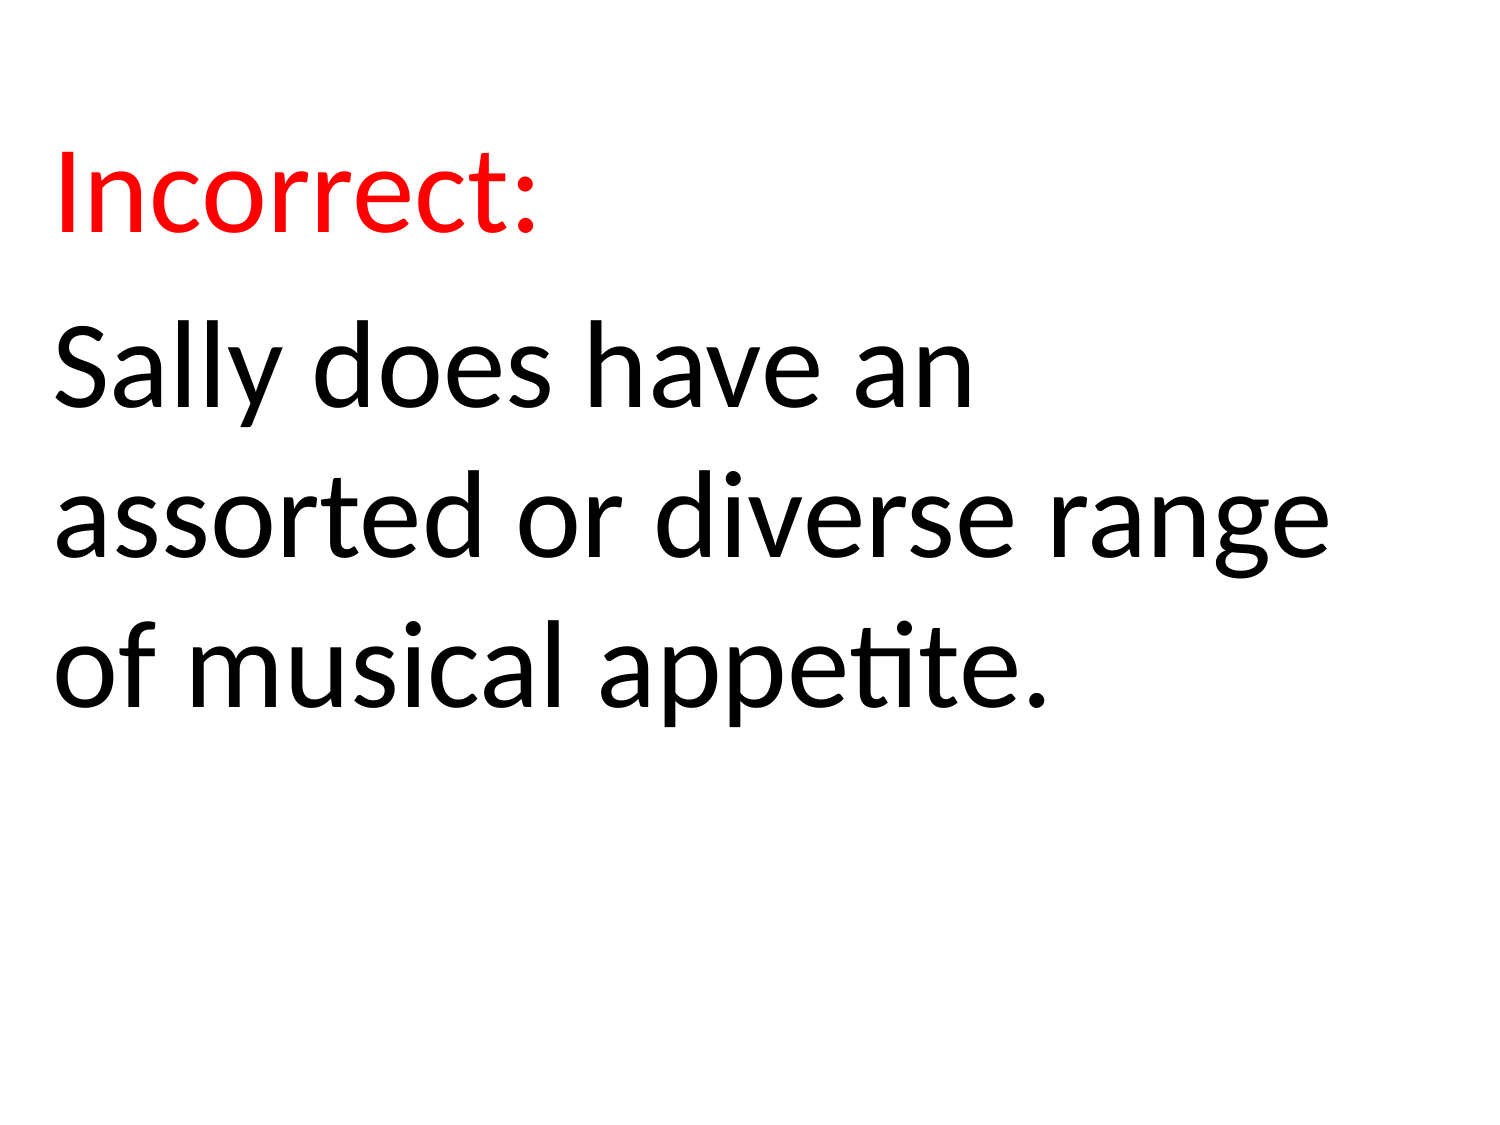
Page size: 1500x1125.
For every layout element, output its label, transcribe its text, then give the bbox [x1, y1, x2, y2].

list Incorrect: Sally does have an assorted or diverse range of musical appetite. [37, 99, 1438, 843]
